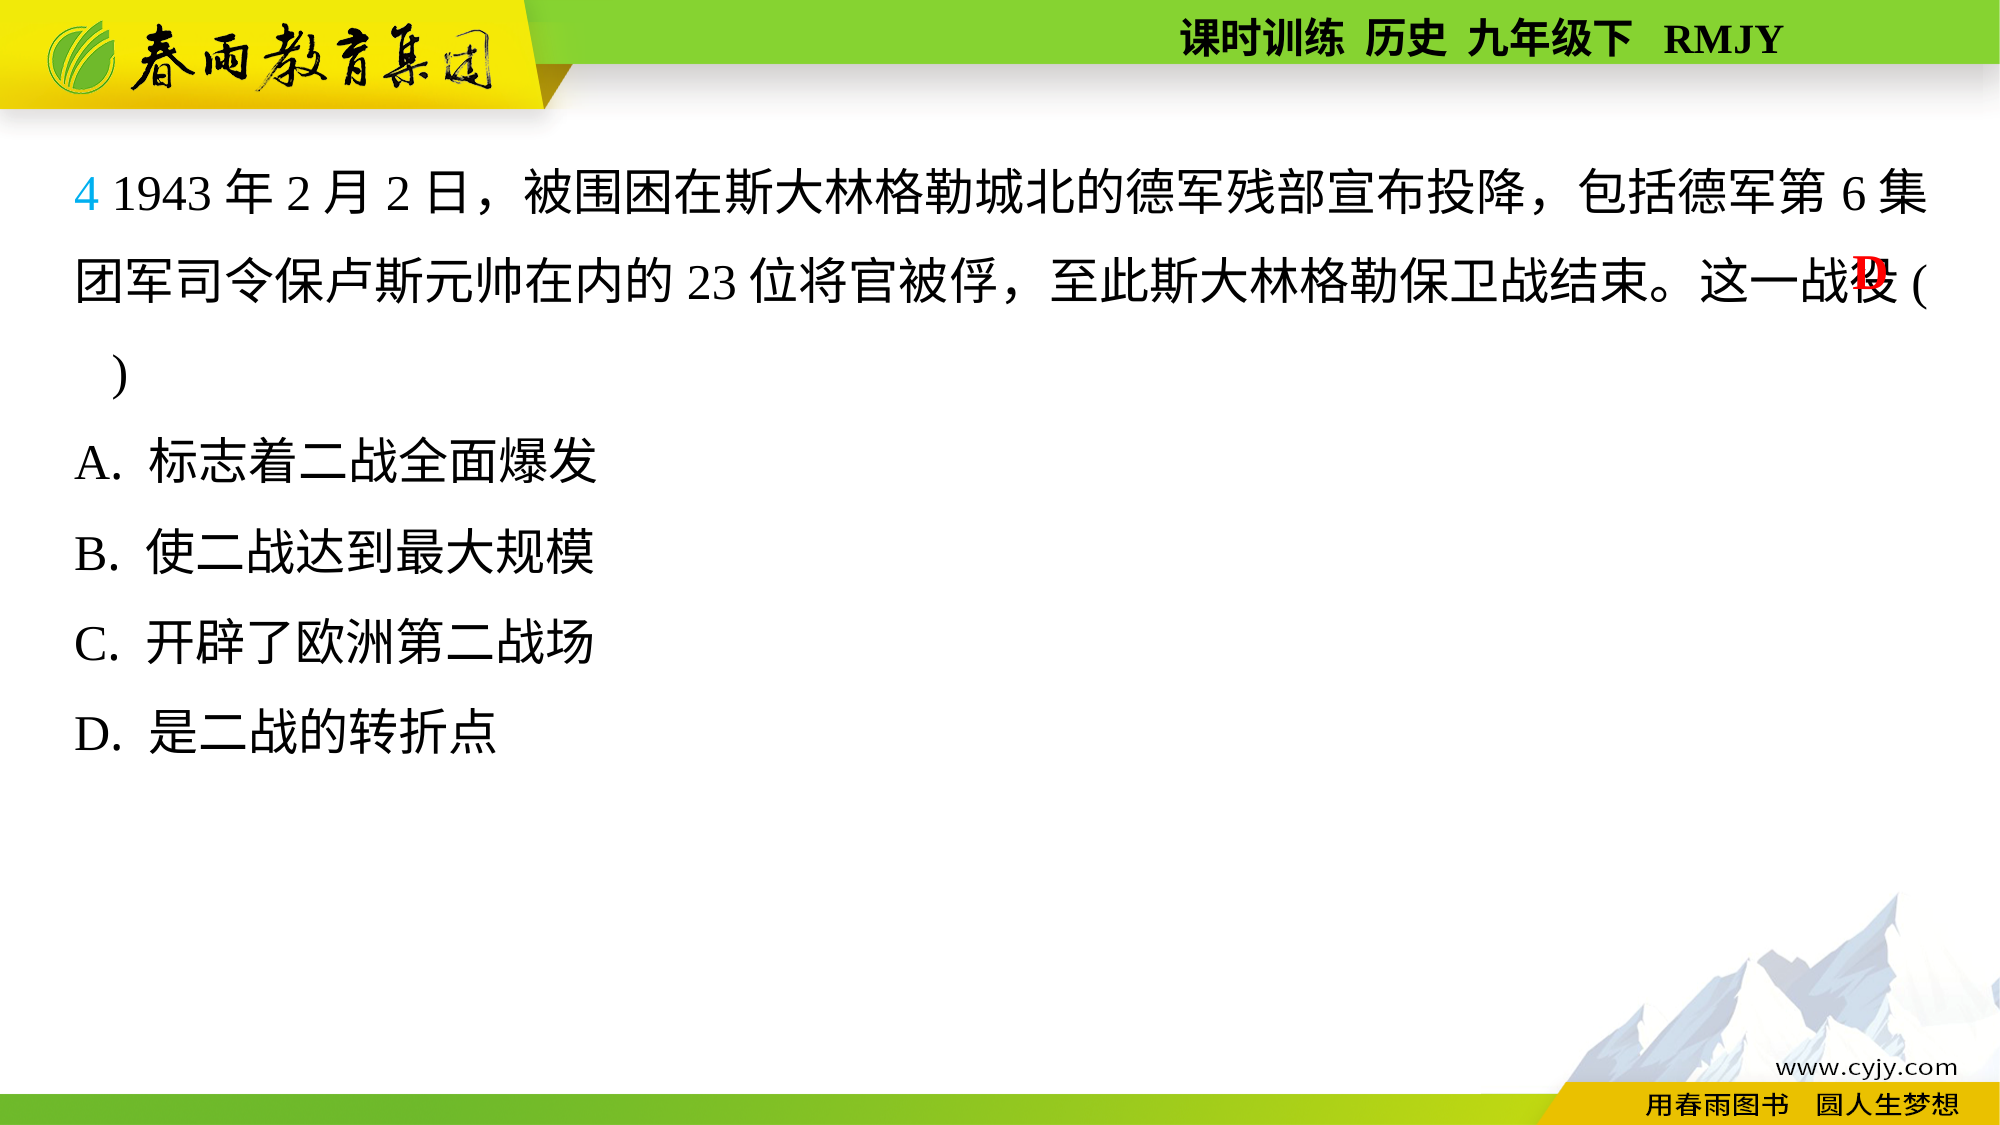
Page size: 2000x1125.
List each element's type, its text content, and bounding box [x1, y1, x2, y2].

text_box D [1837, 231, 1904, 307]
picture [0, 0, 2000, 1125]
list 4 1943年2月2日，被围困在斯大林格勒城北的德军残部宣布投降，包括德军第6集团军司令保卢斯元帅在内的23位将官被俘，至此斯大林格勒保卫战结束。这一战役( ) A. 标志着二战全面爆发 B. 使二战达到最大规模 C. 开辟了欧洲第二战场 D. 是二战的转折点 [59, 122, 1944, 683]
